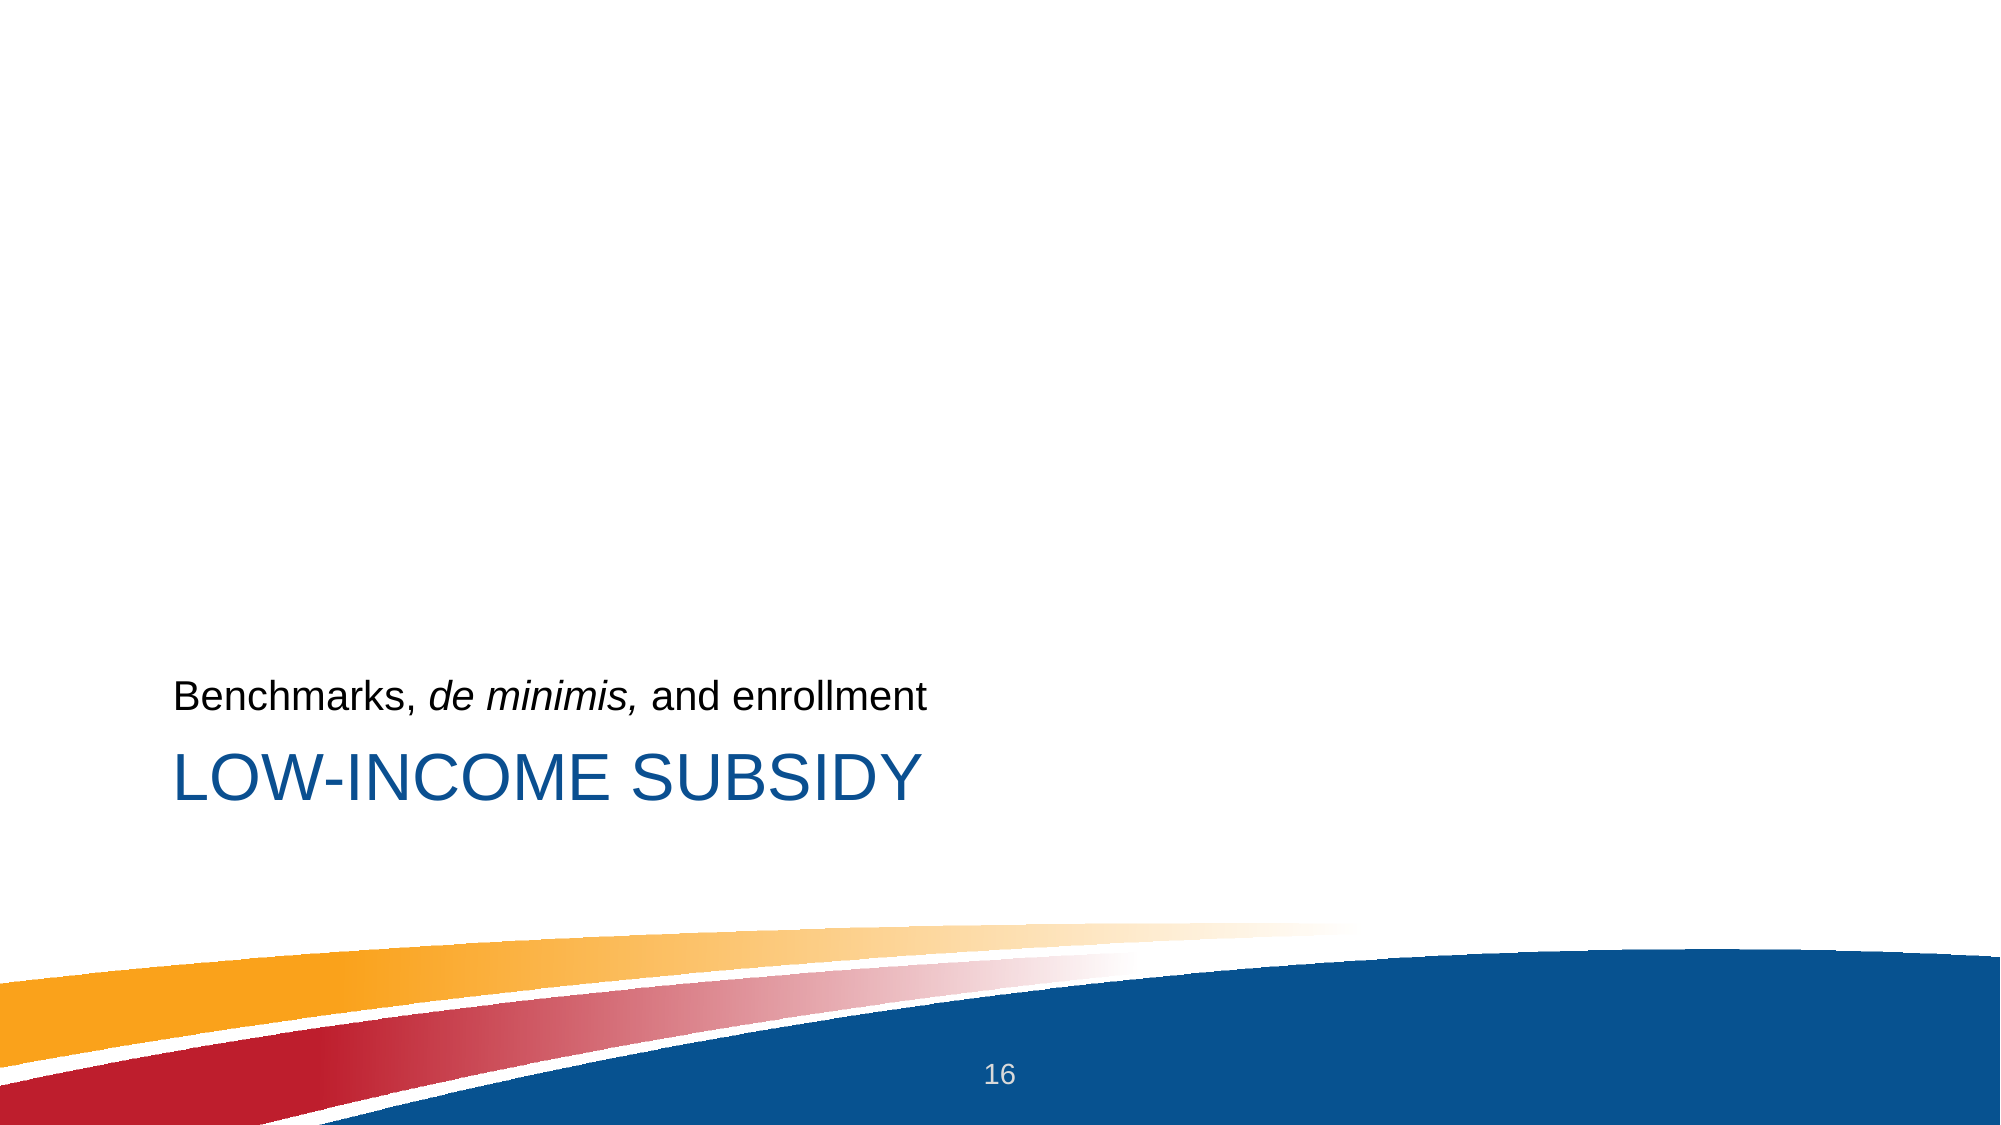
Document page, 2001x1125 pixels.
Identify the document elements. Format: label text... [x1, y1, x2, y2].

slide_number 16 [766, 1042, 1234, 1103]
picture [0, 875, 2000, 1125]
list Benchmarks, de minimis, and enrollment [157, 480, 1858, 726]
title Low-Income Subsidy [157, 726, 1858, 900]
